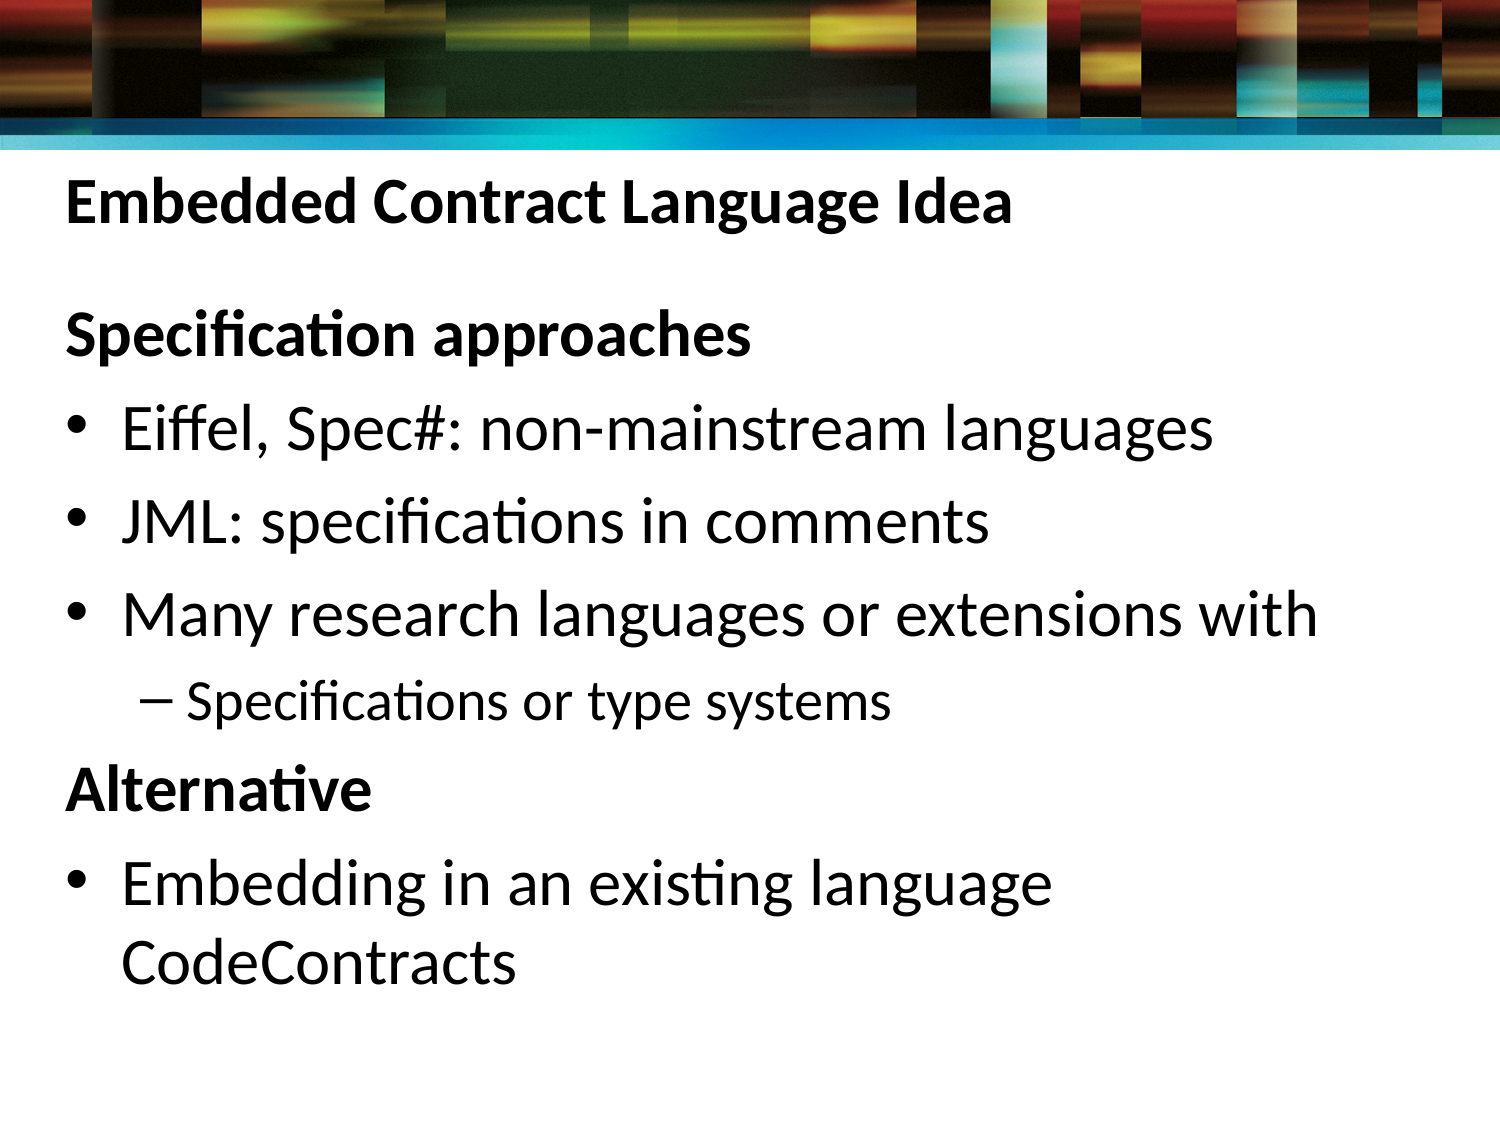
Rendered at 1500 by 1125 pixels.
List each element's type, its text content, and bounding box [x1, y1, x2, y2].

picture [0, 0, 1500, 150]
list Specification approaches Eiffel, Spec#: non-mainstream languages JML: specifications in comments Many research languages or extensions with Specifications or type systems Alternative Embedding in an existing language CodeContracts [50, 282, 1450, 1063]
title Embedded Contract Language Idea [50, 149, 1450, 246]
